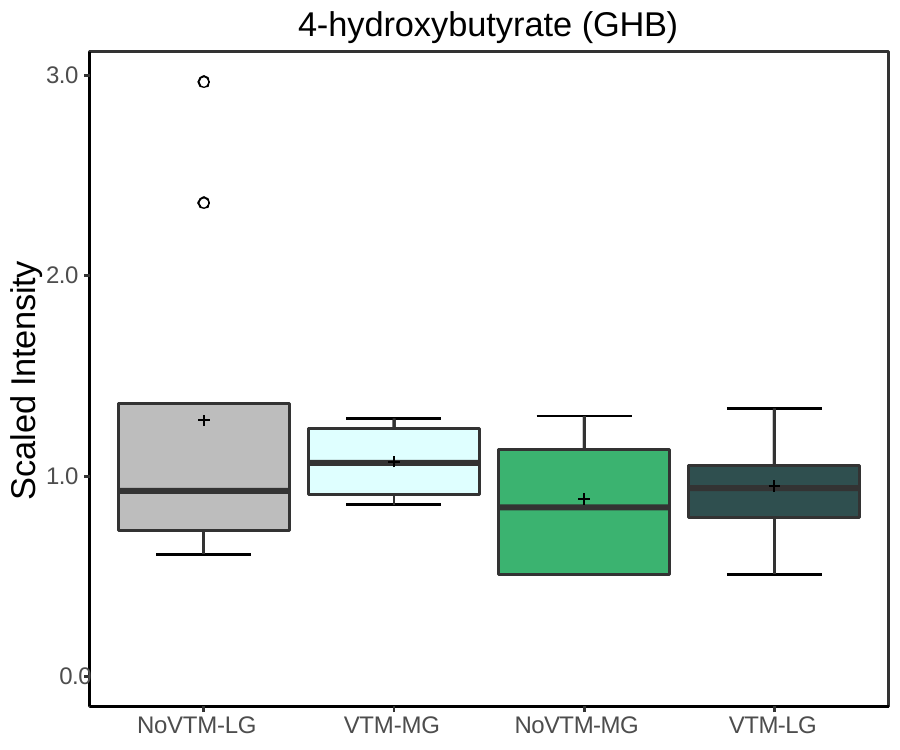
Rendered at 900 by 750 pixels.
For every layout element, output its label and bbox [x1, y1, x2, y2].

text_box [1, 256, 82, 503]
text_box [83, 50, 891, 738]
text_box [44, 57, 82, 89]
slide_number [134, 713, 263, 750]
footer [57, 661, 95, 750]
text_box [296, 0, 683, 44]
